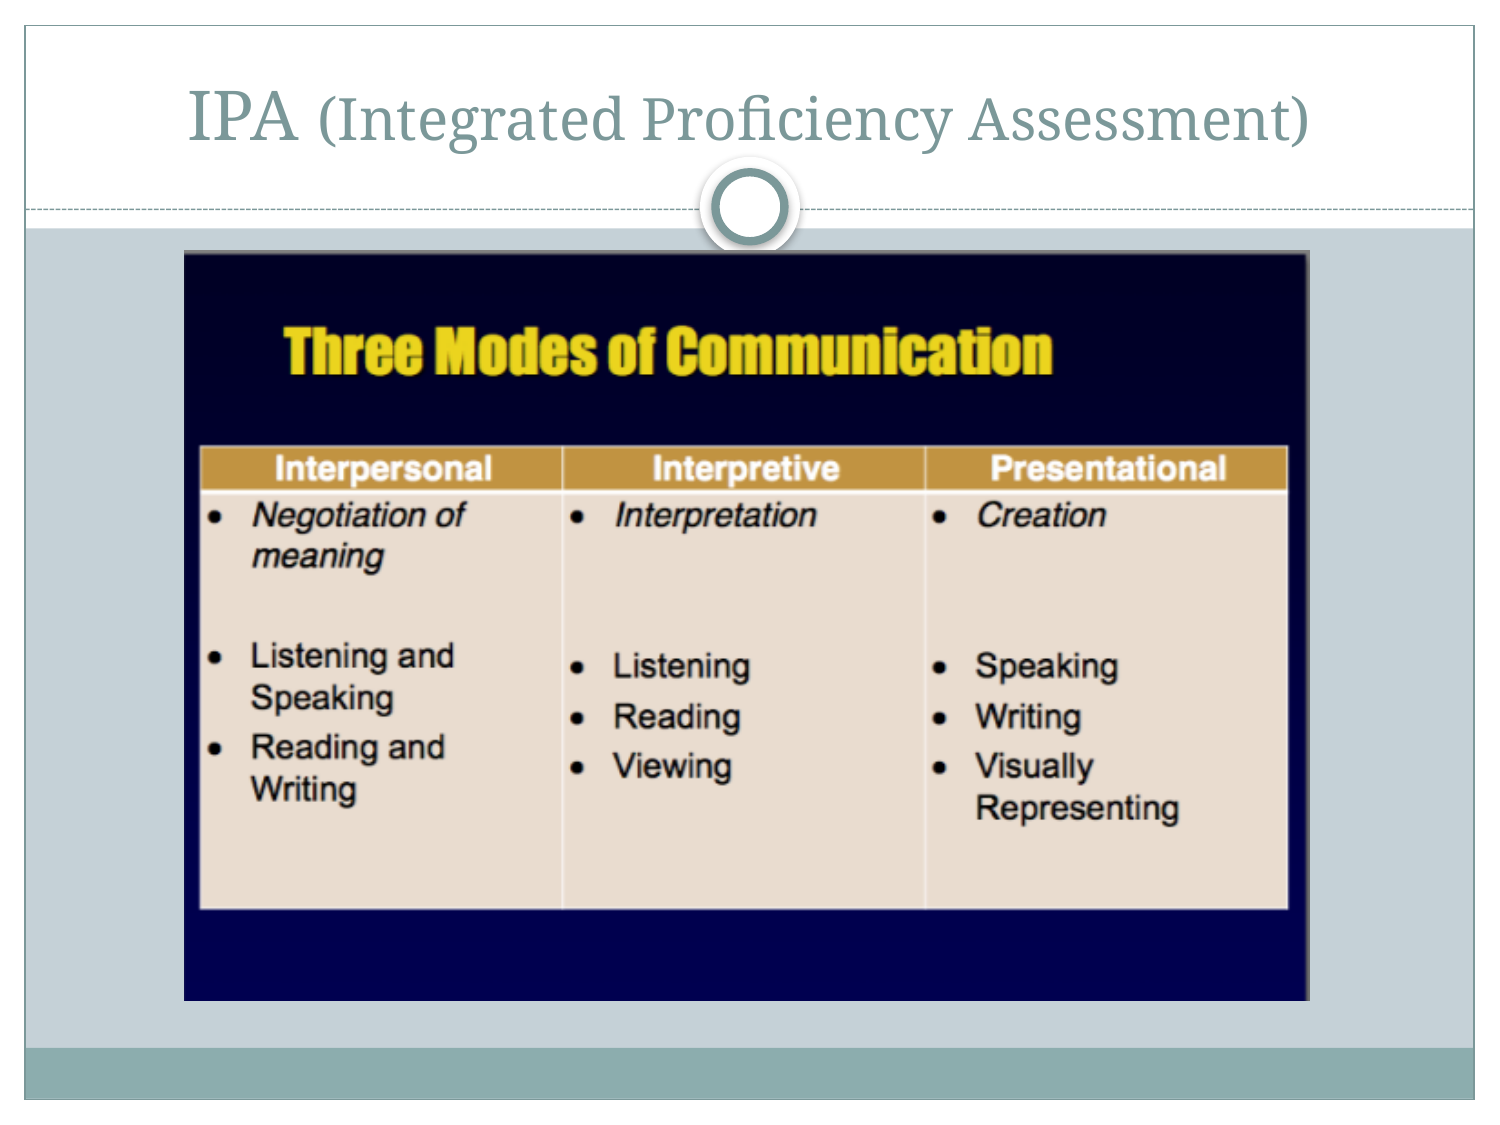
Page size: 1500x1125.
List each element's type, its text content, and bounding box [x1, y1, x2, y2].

title IPA (Integrated Proficiency Assessment) [49, 37, 1450, 162]
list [49, 250, 1445, 1001]
